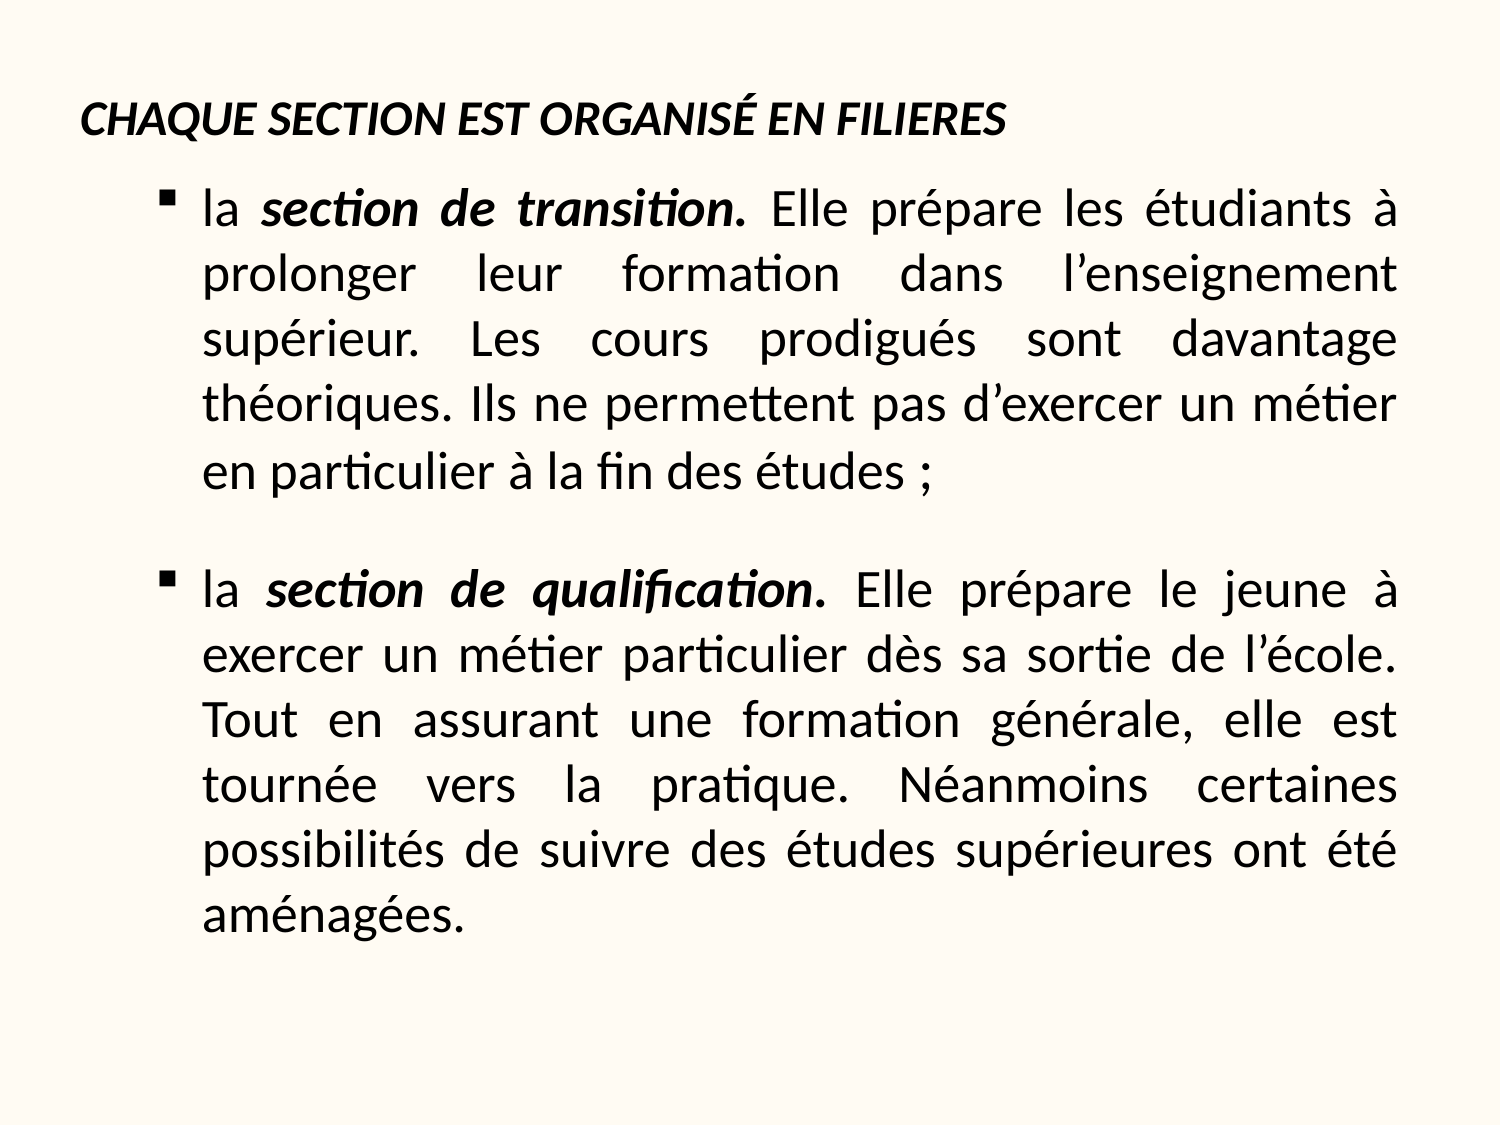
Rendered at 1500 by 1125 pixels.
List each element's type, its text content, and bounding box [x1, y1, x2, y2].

list CHAQUE SECTION EST ORGANISÉ EN FILIERES la section de transition. Elle prépare les étudiants à prolonger leur formation dans l’enseignement supérieur. Les cours prodigués sont davantage théoriques. Ils ne permettent pas d’exercer un métier en particulier à la fin des études ; la section de qualification. Elle prépare le jeune à exercer un métier particulier dès sa sortie de l’école. Tout en assurant une formation générale, elle est tournée vers la pratique. Néanmoins certaines possibilités de suivre des études supérieures ont été aménagées. [64, 78, 1415, 1059]
